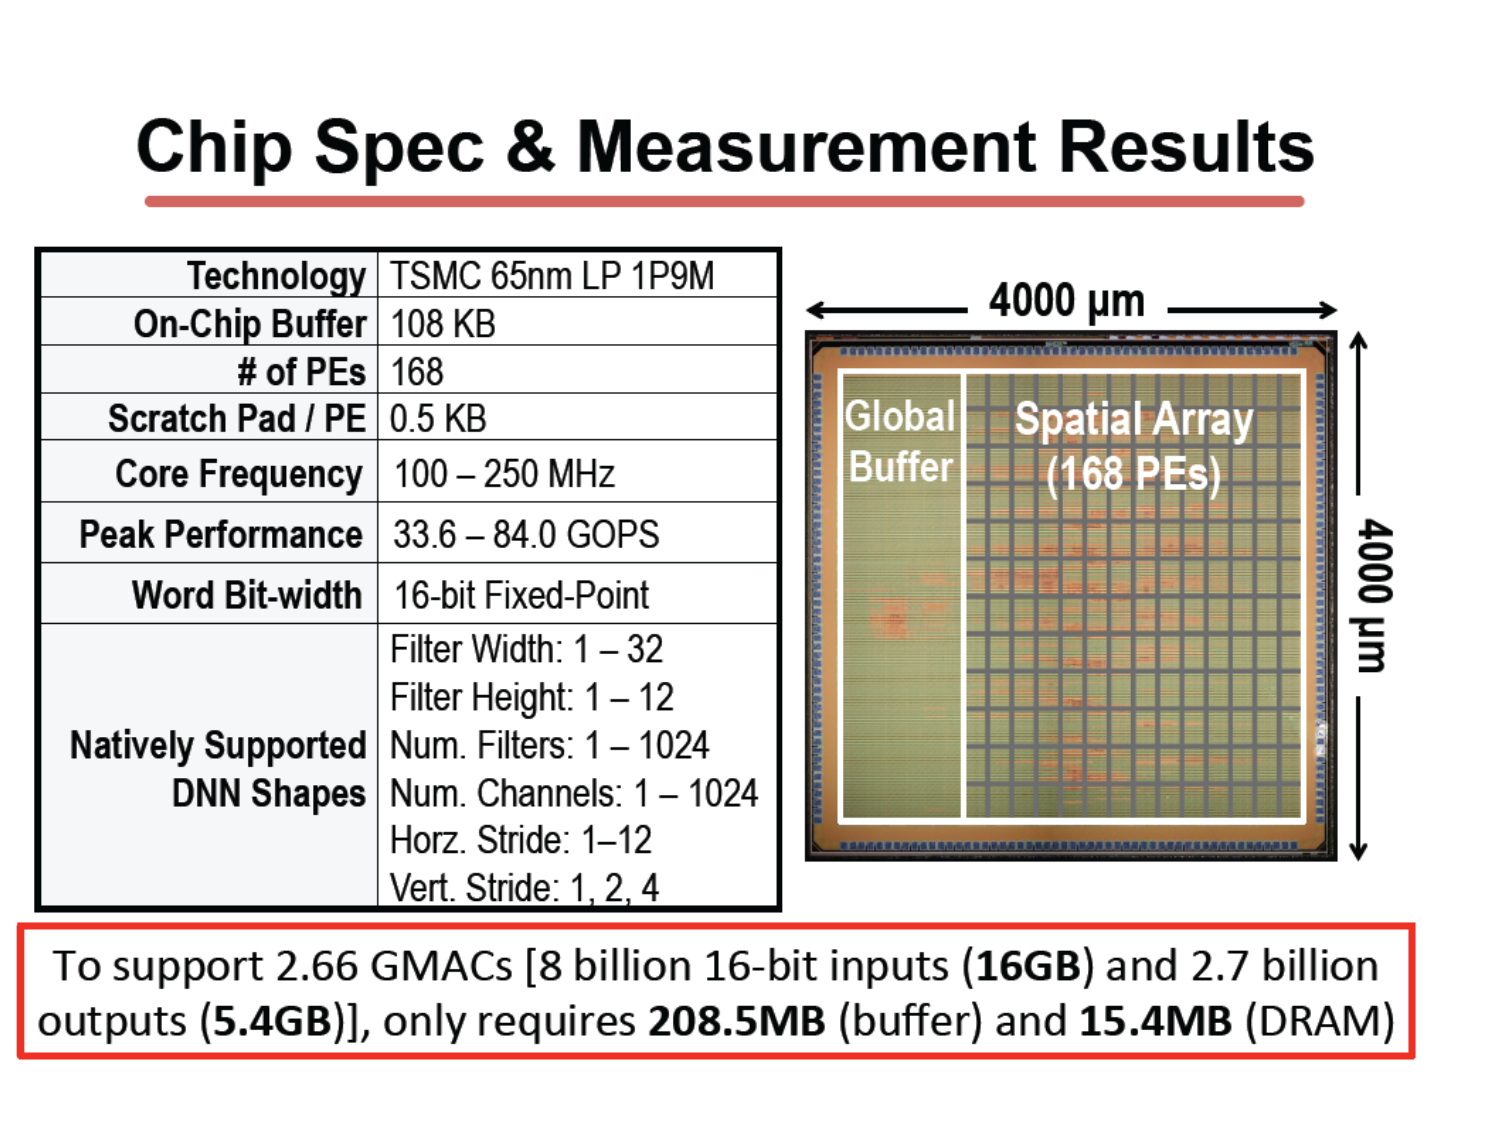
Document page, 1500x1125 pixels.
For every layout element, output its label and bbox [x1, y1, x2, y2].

picture [16, 90, 1436, 1063]
